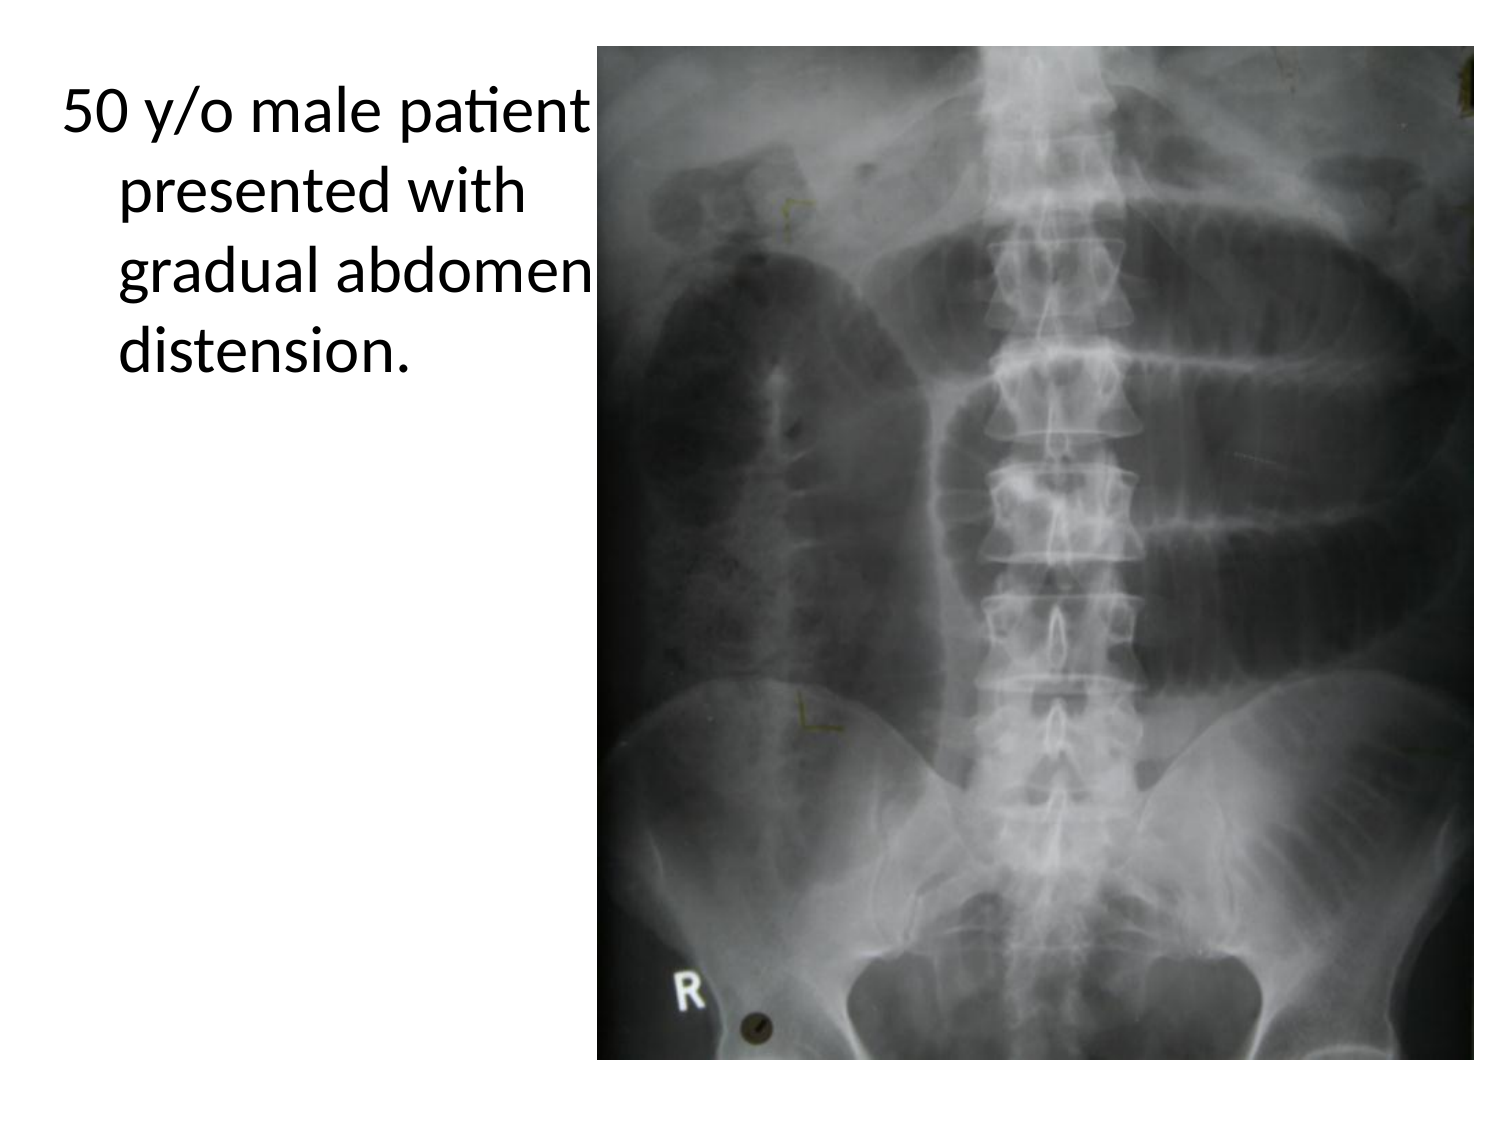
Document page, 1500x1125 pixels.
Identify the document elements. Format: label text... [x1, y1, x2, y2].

picture [597, 46, 1474, 1060]
list 50 y/o male patient presented with gradual abdomen distension. [46, 58, 596, 1067]
